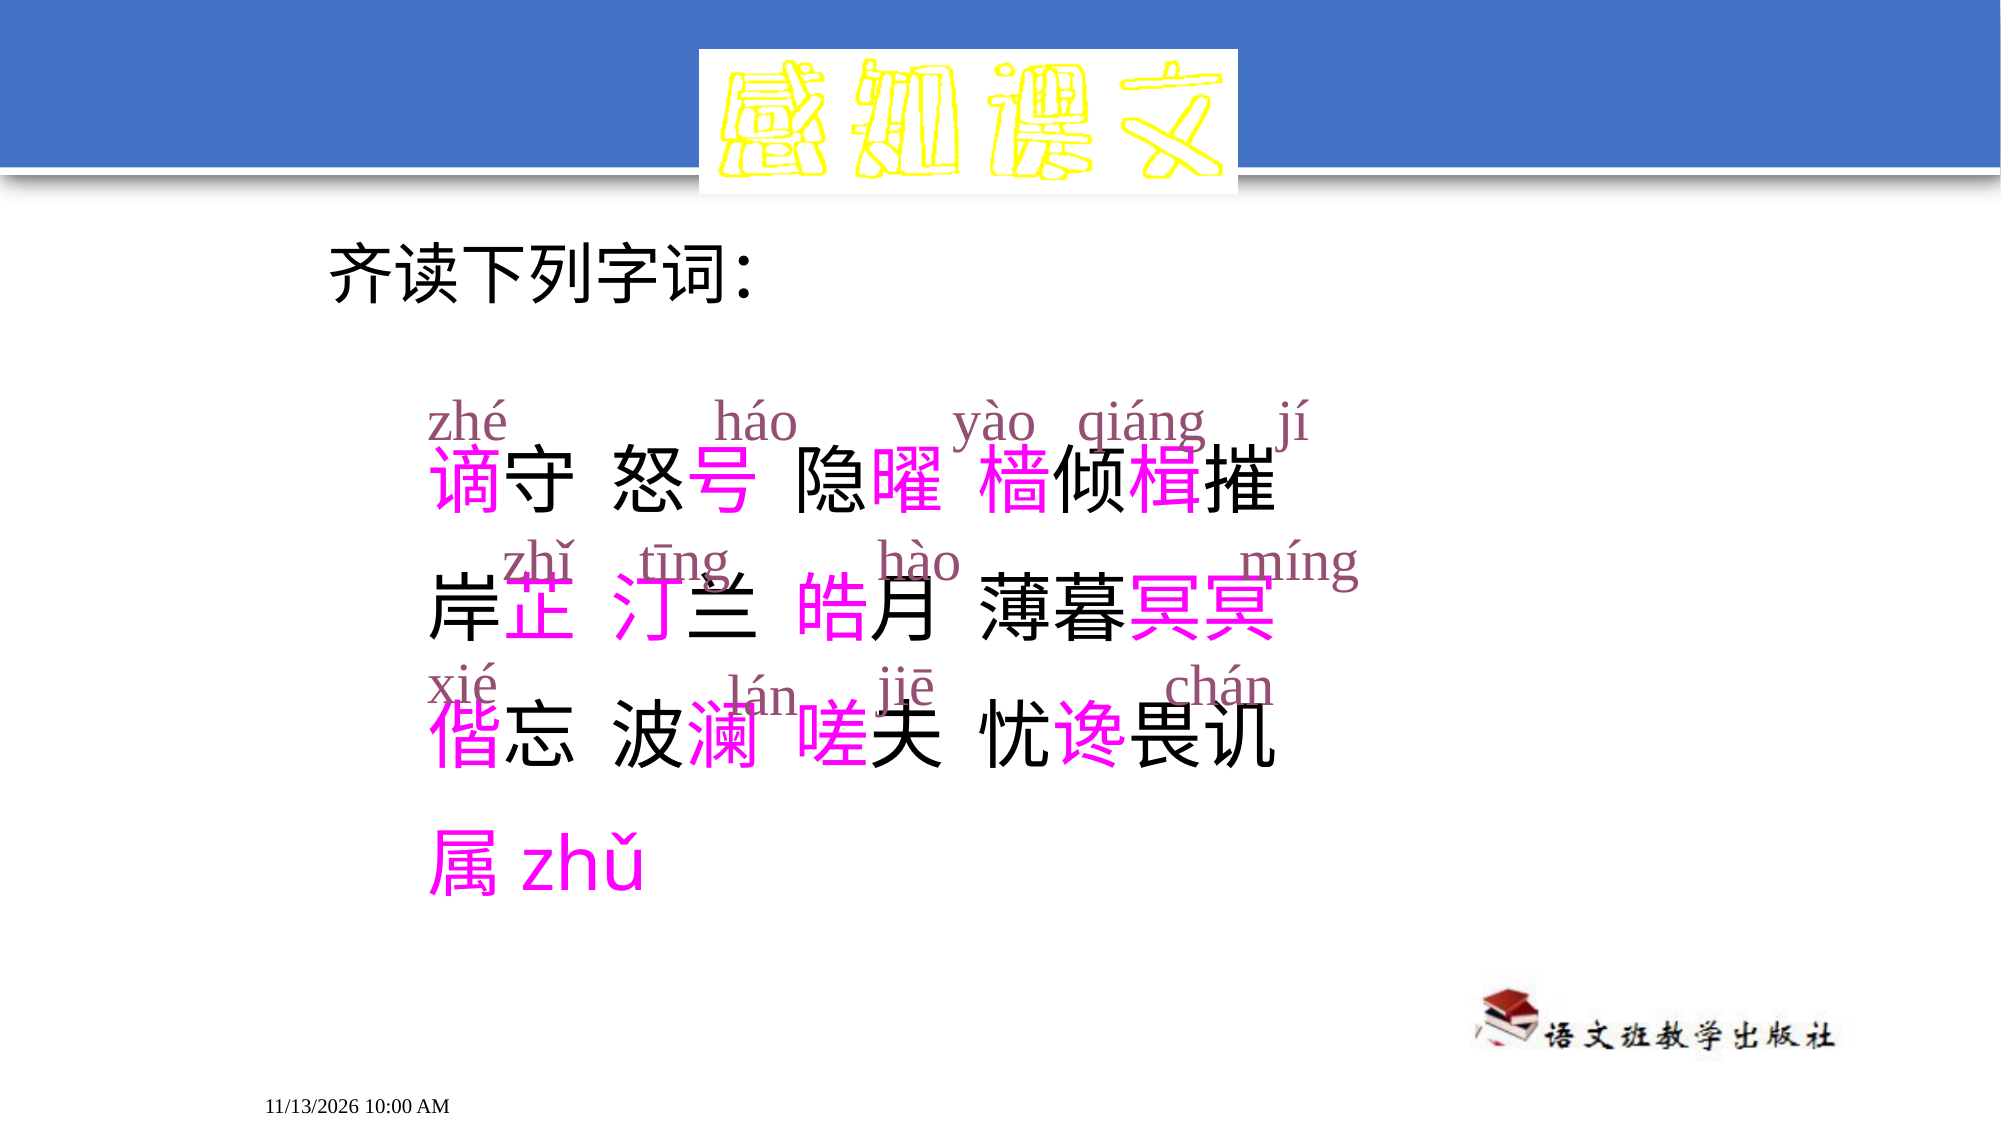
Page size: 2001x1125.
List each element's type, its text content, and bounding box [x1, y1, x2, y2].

text_box jí [1262, 375, 1425, 460]
text_box hào [862, 514, 1025, 600]
text_box zhé [412, 375, 575, 460]
text_box zhǐ [487, 514, 624, 600]
picture [0, 0, 2001, 1125]
text_box qiáng [1062, 375, 1262, 460]
text_box lán [712, 650, 875, 735]
text_box jiē [862, 639, 1025, 725]
text_box háo [699, 375, 863, 460]
text_box chán [1149, 639, 1313, 725]
text_box [249, 1084, 663, 1125]
text_box míng [1224, 514, 1413, 600]
text_box 谪守 怒号 隐曜 樯倾楫摧 岸芷 汀兰 皓月 薄暮冥冥 偕忘 波澜 嗟夫 忧谗畏讥 属zhǔ [412, 425, 1675, 913]
text_box tīng [624, 514, 788, 600]
text_box xié [412, 637, 575, 723]
text_box yào [937, 375, 1062, 460]
text_box 齐读下列字词： [312, 224, 1613, 320]
